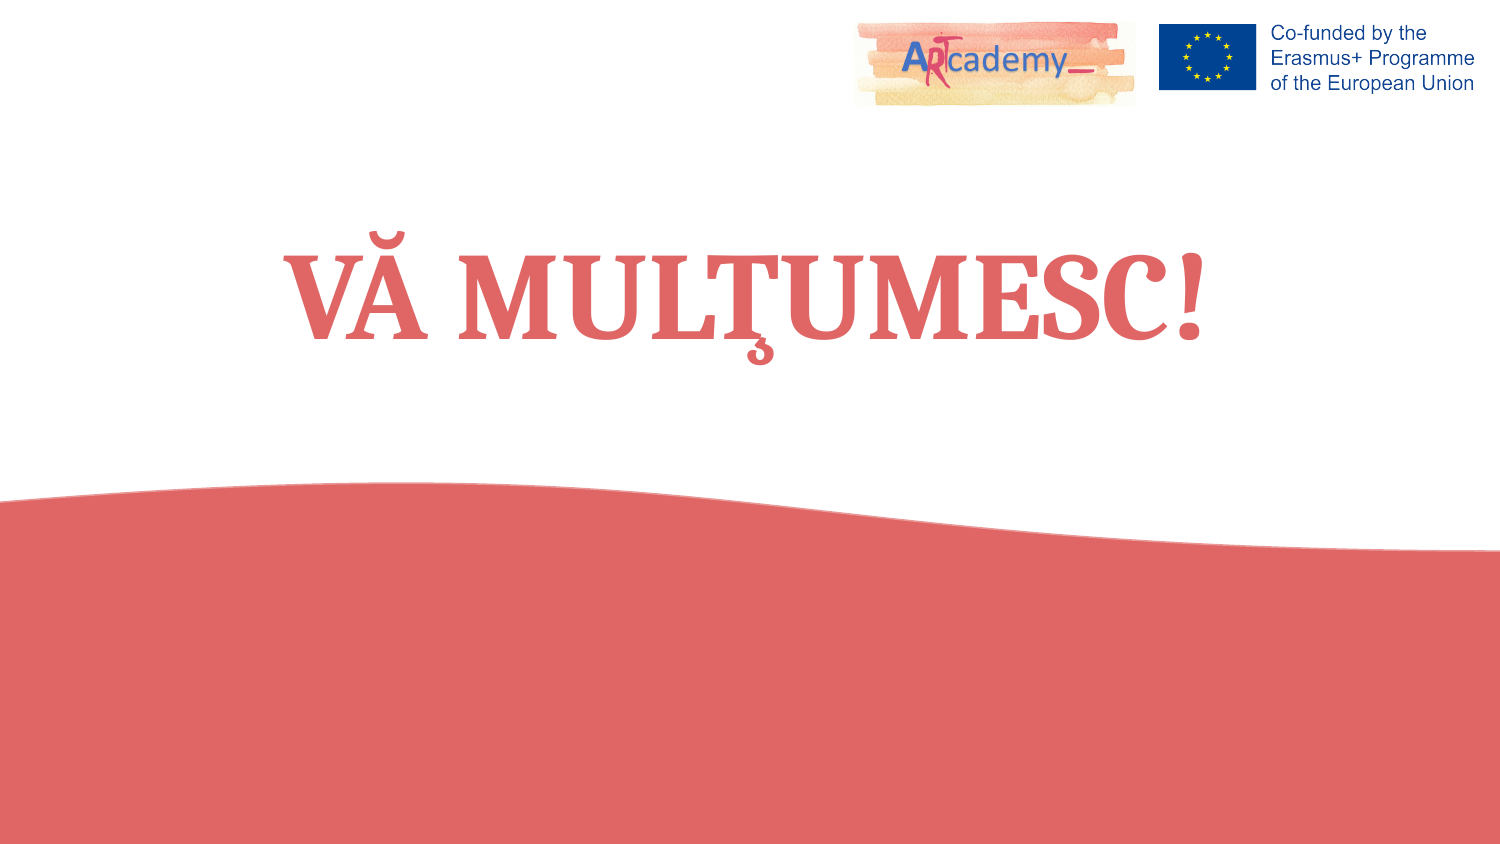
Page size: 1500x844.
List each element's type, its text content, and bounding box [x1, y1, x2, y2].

picture [1158, 24, 1474, 94]
title VĂ MULŢUMESC! [163, 200, 1335, 366]
picture [854, 2, 1137, 138]
text_box [0, 483, 1500, 844]
